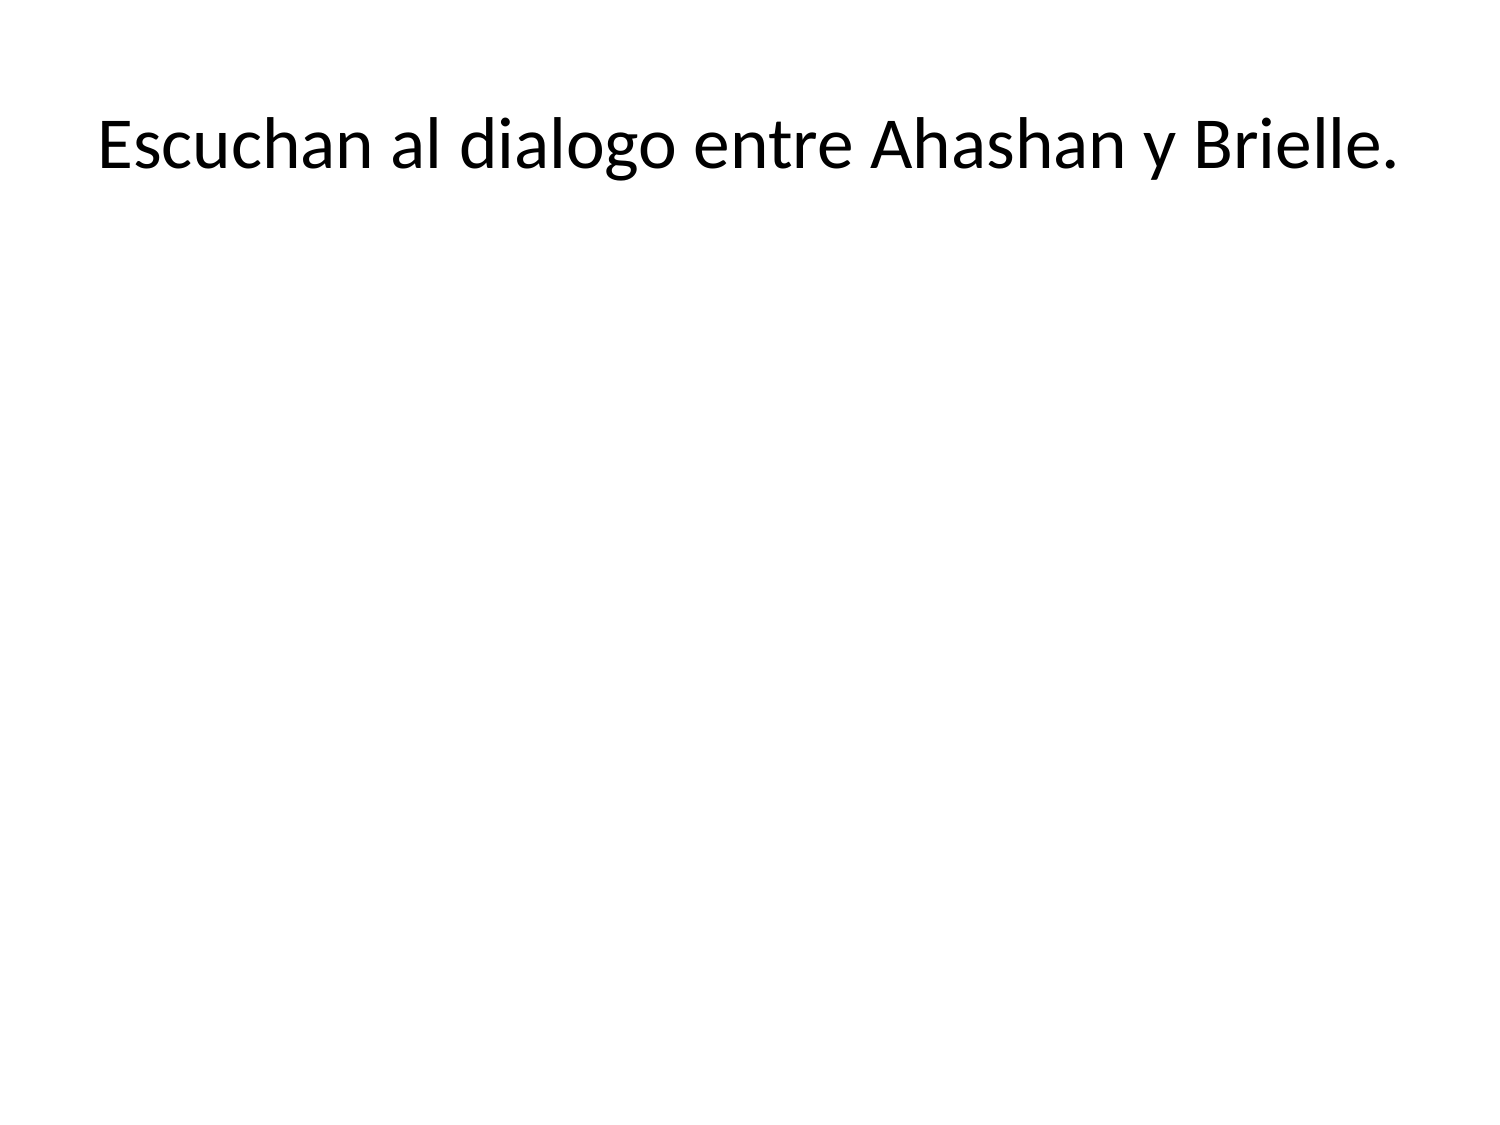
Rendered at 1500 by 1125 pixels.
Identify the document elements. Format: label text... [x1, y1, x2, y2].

title Escuchan al dialogo entre Ahashan y Brielle. [75, 45, 1425, 233]
